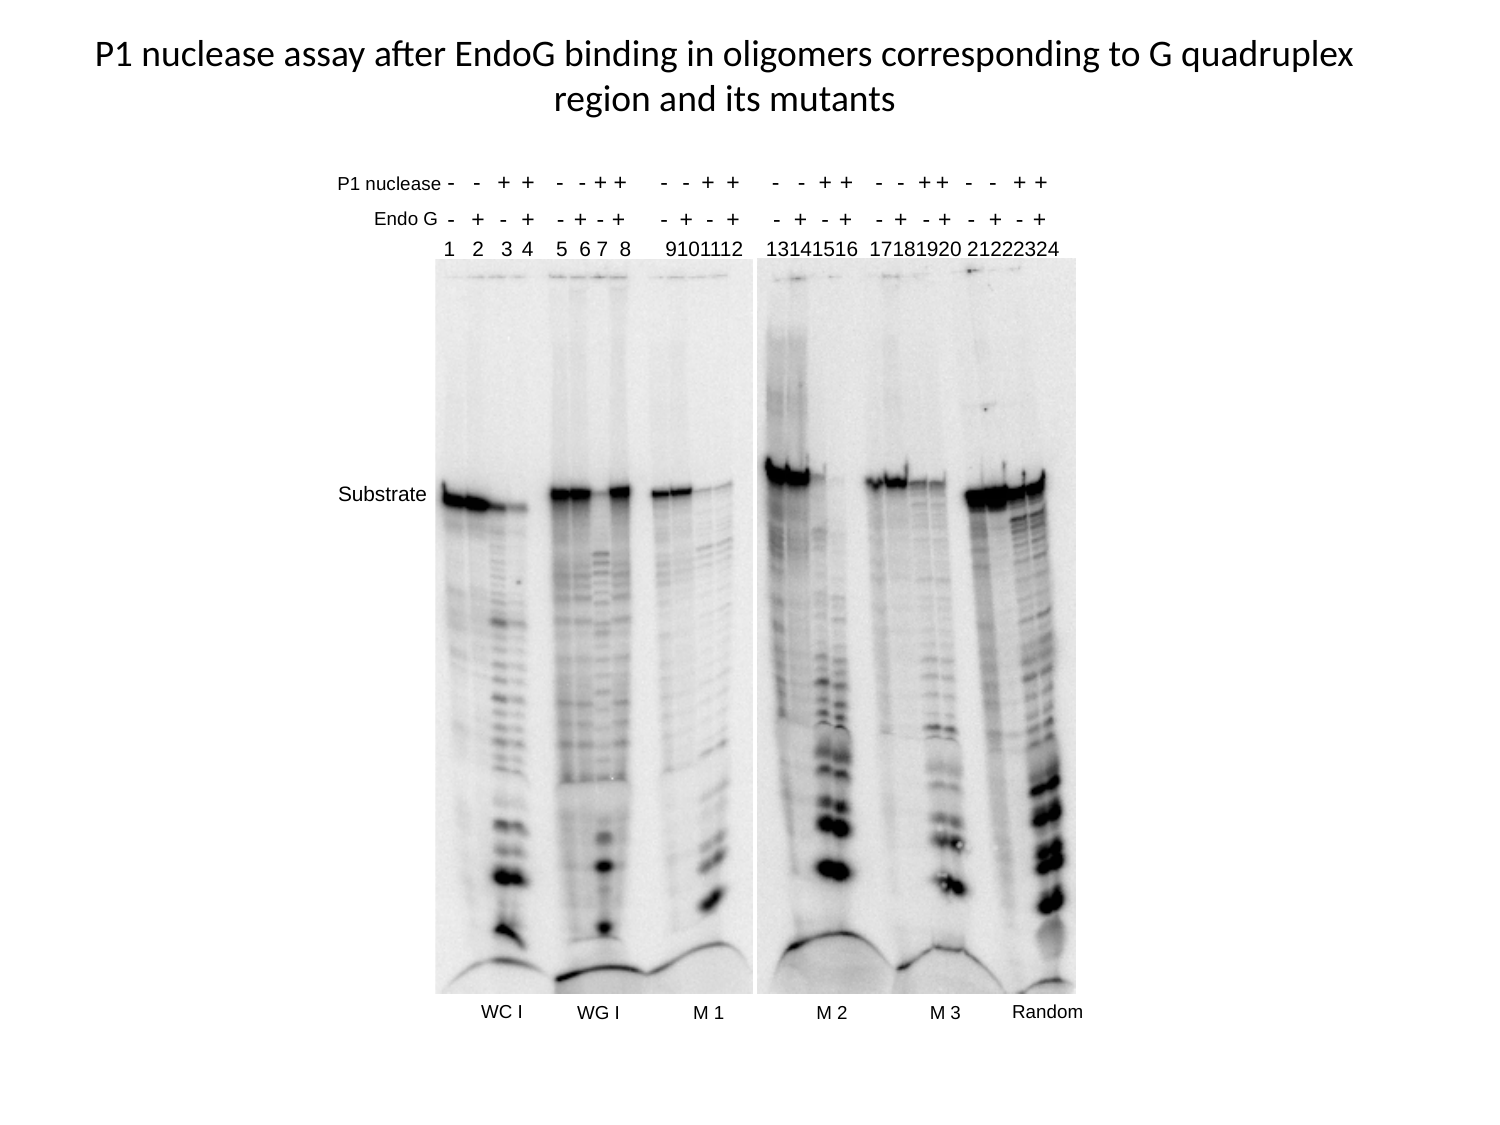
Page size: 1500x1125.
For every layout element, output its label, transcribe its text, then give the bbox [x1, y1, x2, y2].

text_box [333, 167, 1092, 1027]
text_box [369, 127, 1147, 958]
text_box P1 nuclease assay after EndoG binding in oligomers corresponding to G quadruplex region and its mutants [27, 21, 1423, 127]
